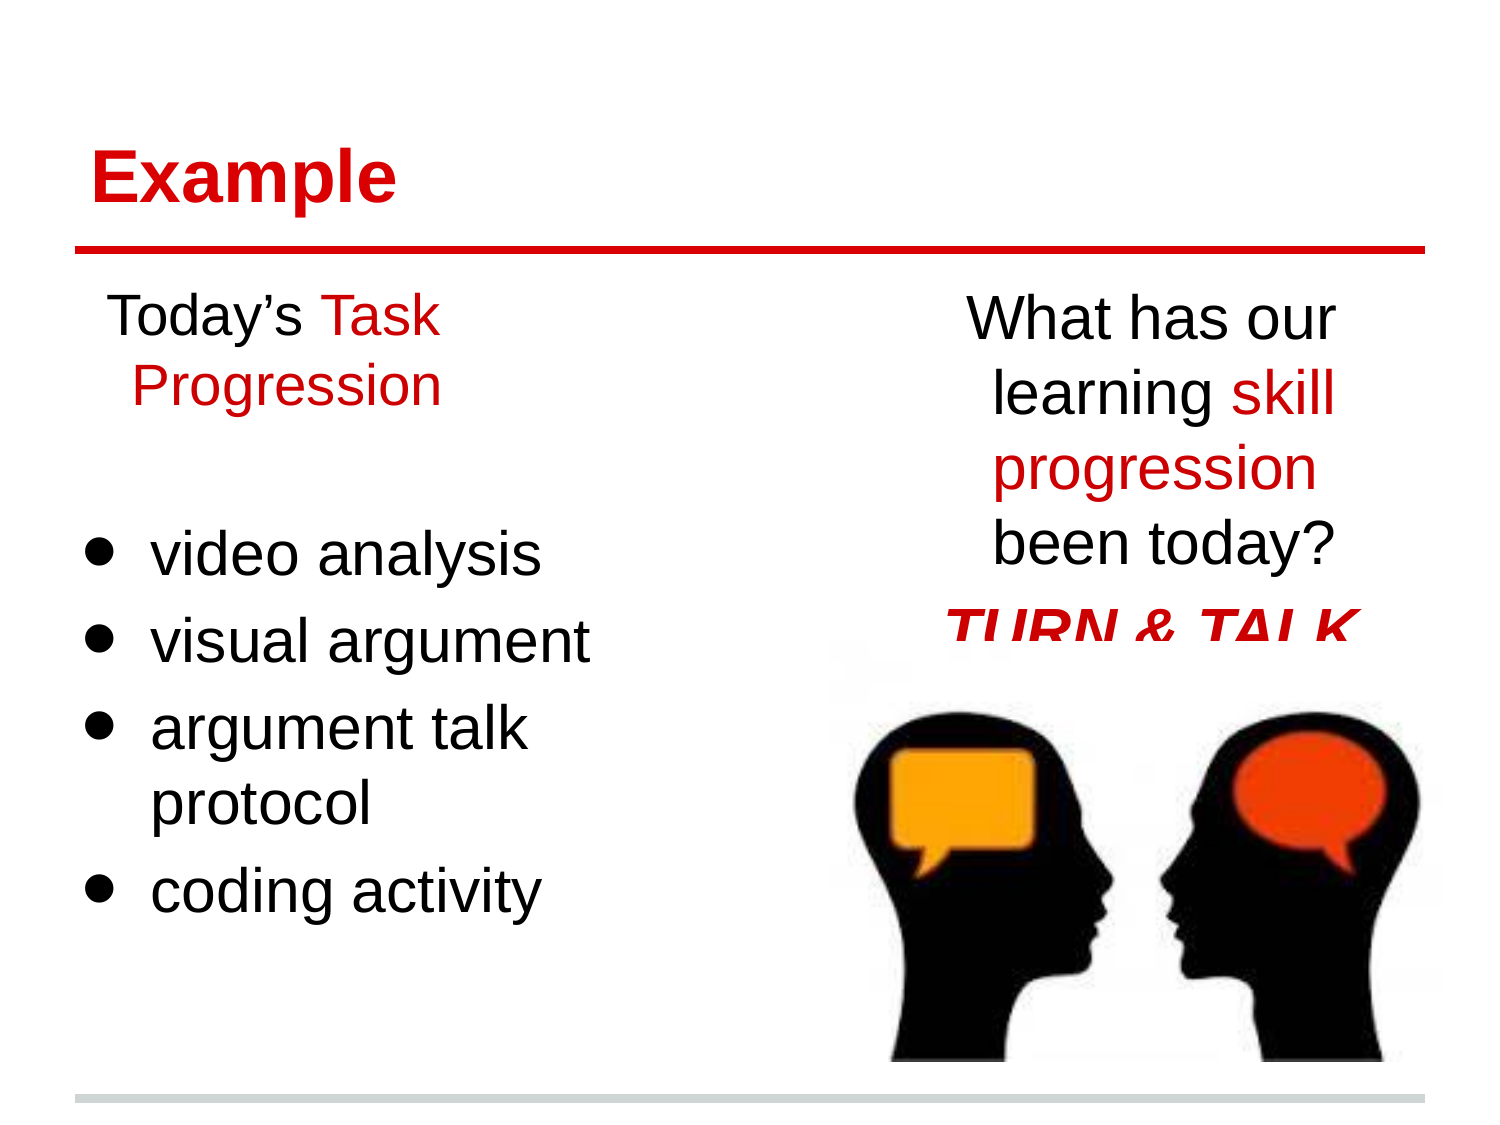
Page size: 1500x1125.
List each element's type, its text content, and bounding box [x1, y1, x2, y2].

list Today’s Task Progression video analysis visual argument argument talk protocol coding activity [60, 262, 771, 1078]
title Example [75, 45, 1425, 233]
list What has our learning skill progression been today? TURN & TALK [808, 262, 1464, 1078]
picture [828, 640, 1444, 1062]
